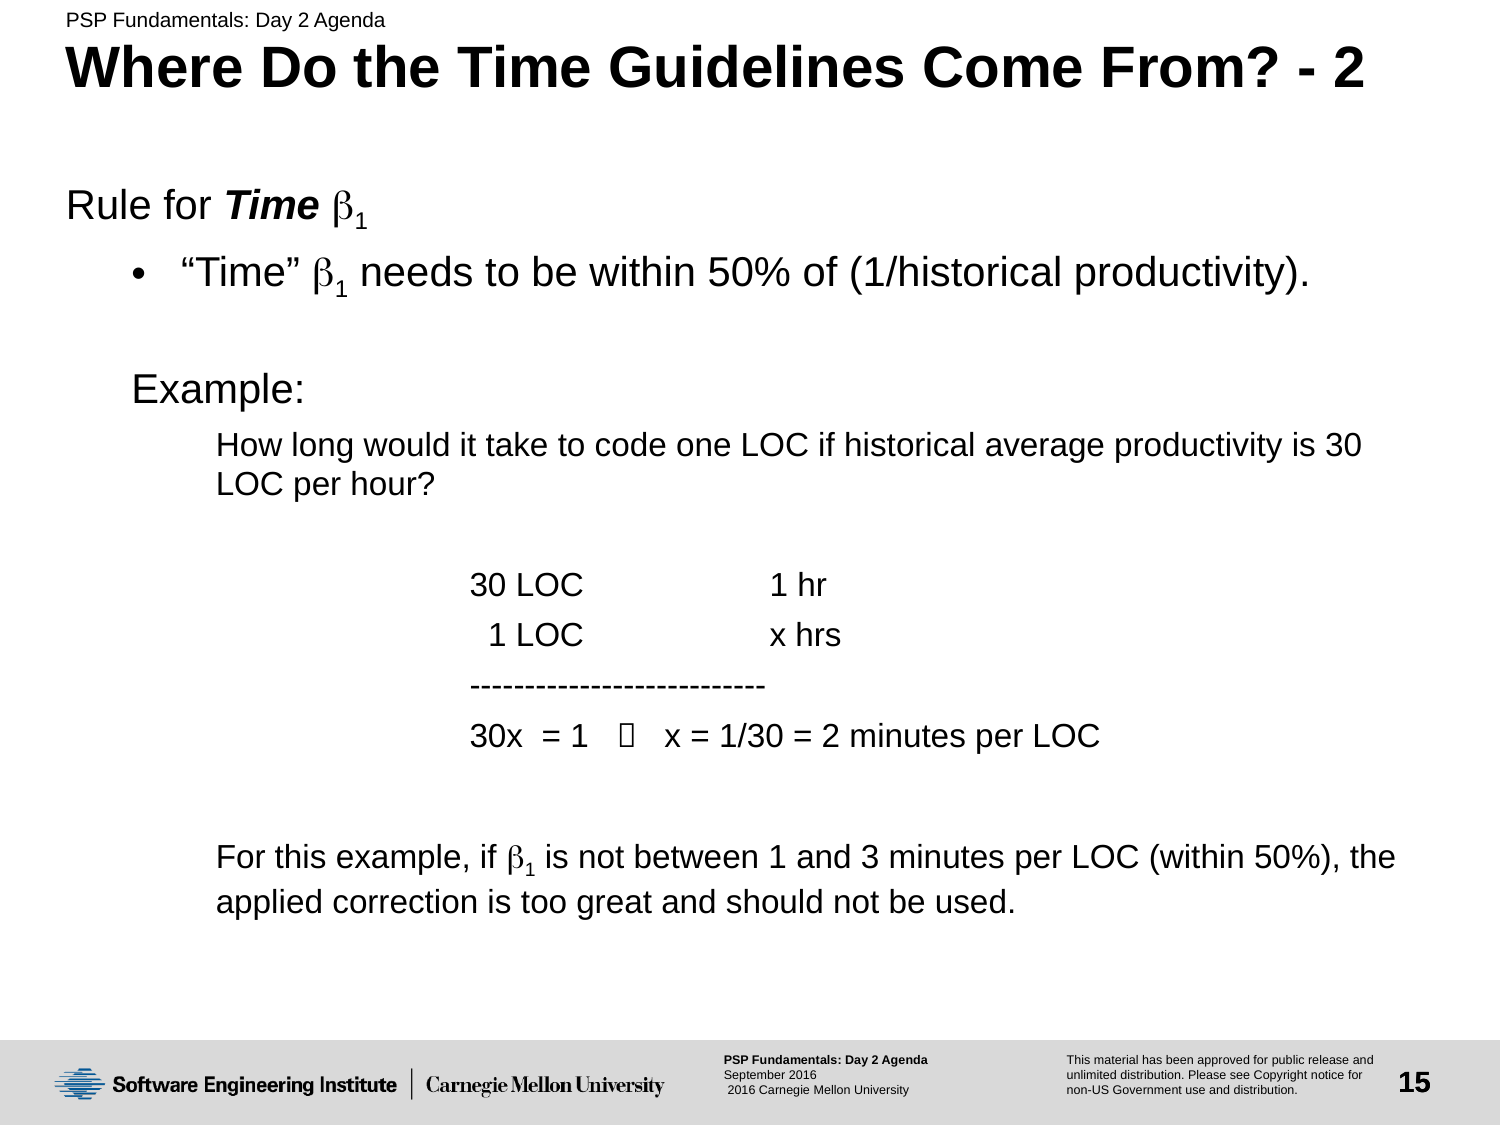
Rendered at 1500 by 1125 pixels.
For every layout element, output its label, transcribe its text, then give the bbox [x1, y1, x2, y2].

list Rule for Time b1 “Time” b1 needs to be within 50% of (1/historical productivity). Example: How long would it take to code one LOC if historical average productivity is 30 LOC per hour? 30 LOC 1 hr 1 LOC x hrs --------------------------- 30x = 1  x = 1/30 = 2 minutes per LOC For this example, if b1 is not between 1 and 3 minutes per LOC (within 50%), the applied correction is too great and should not be used. [65, 177, 1431, 1000]
title Where Do the Time Guidelines Come From? - 2 [65, 37, 1430, 148]
picture [46, 1061, 673, 1104]
